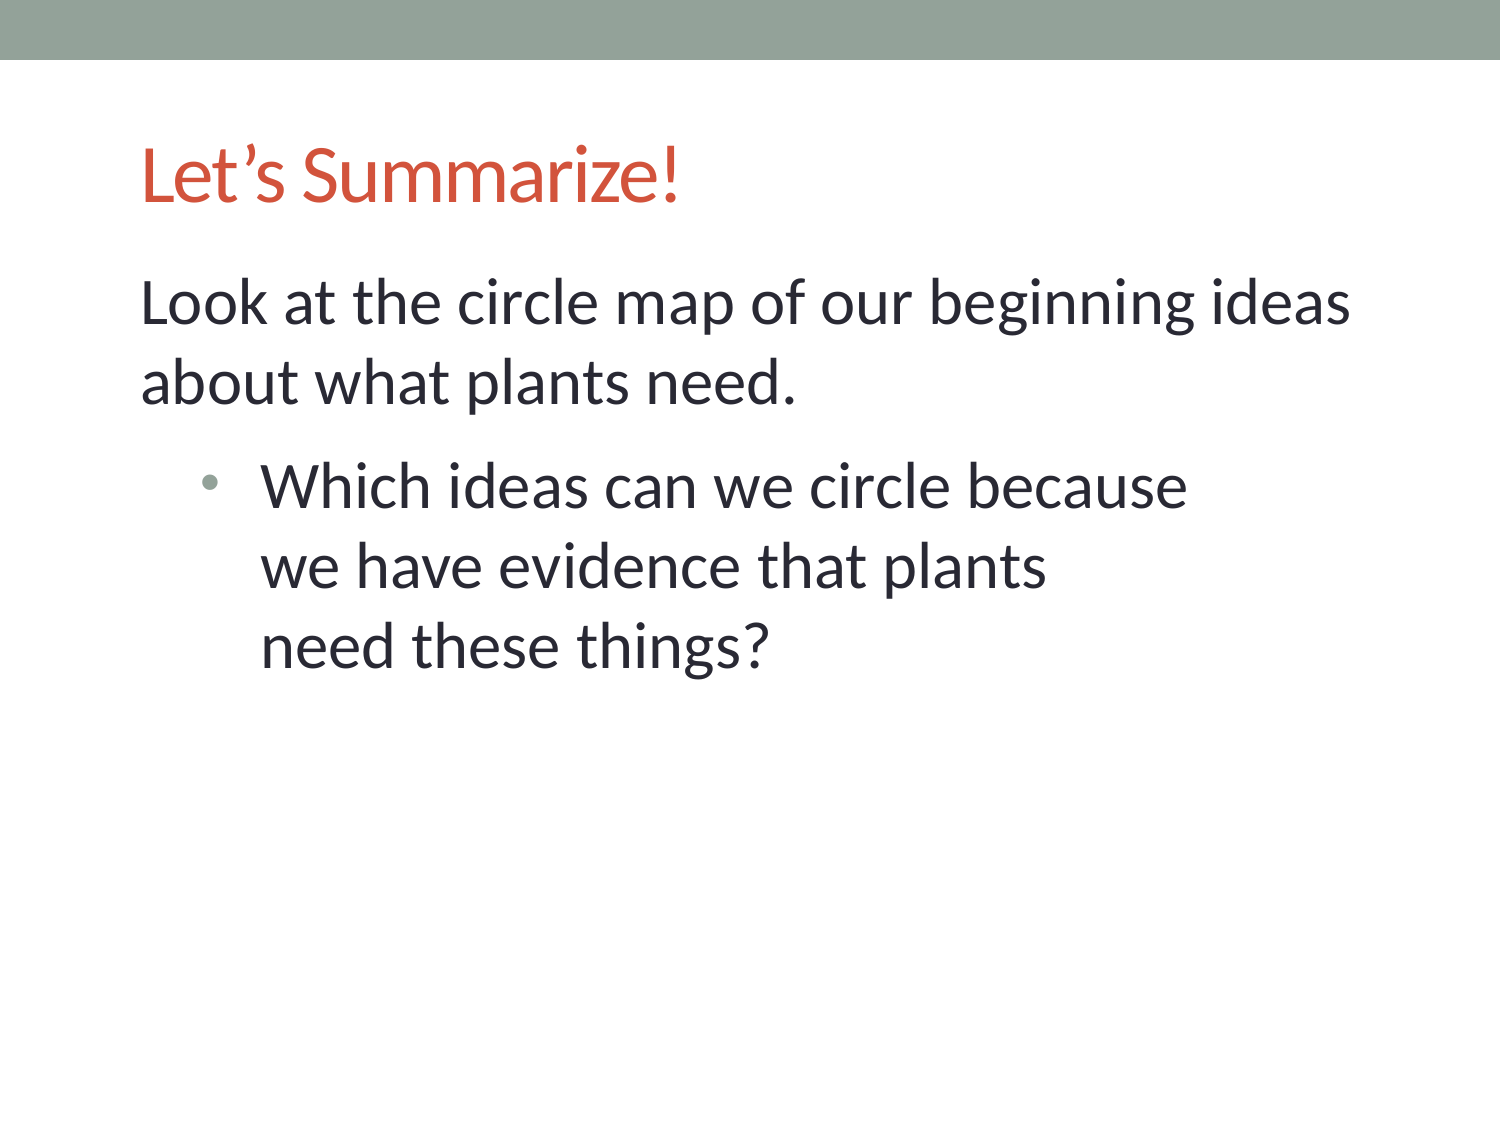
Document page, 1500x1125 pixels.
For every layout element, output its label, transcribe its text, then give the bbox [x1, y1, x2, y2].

list Look at the circle map of our beginning ideas about what plants need. Which ideas can we circle because we have evidence that plants need these things? [125, 249, 1425, 1050]
title Let’s Summarize! [125, 87, 1425, 249]
